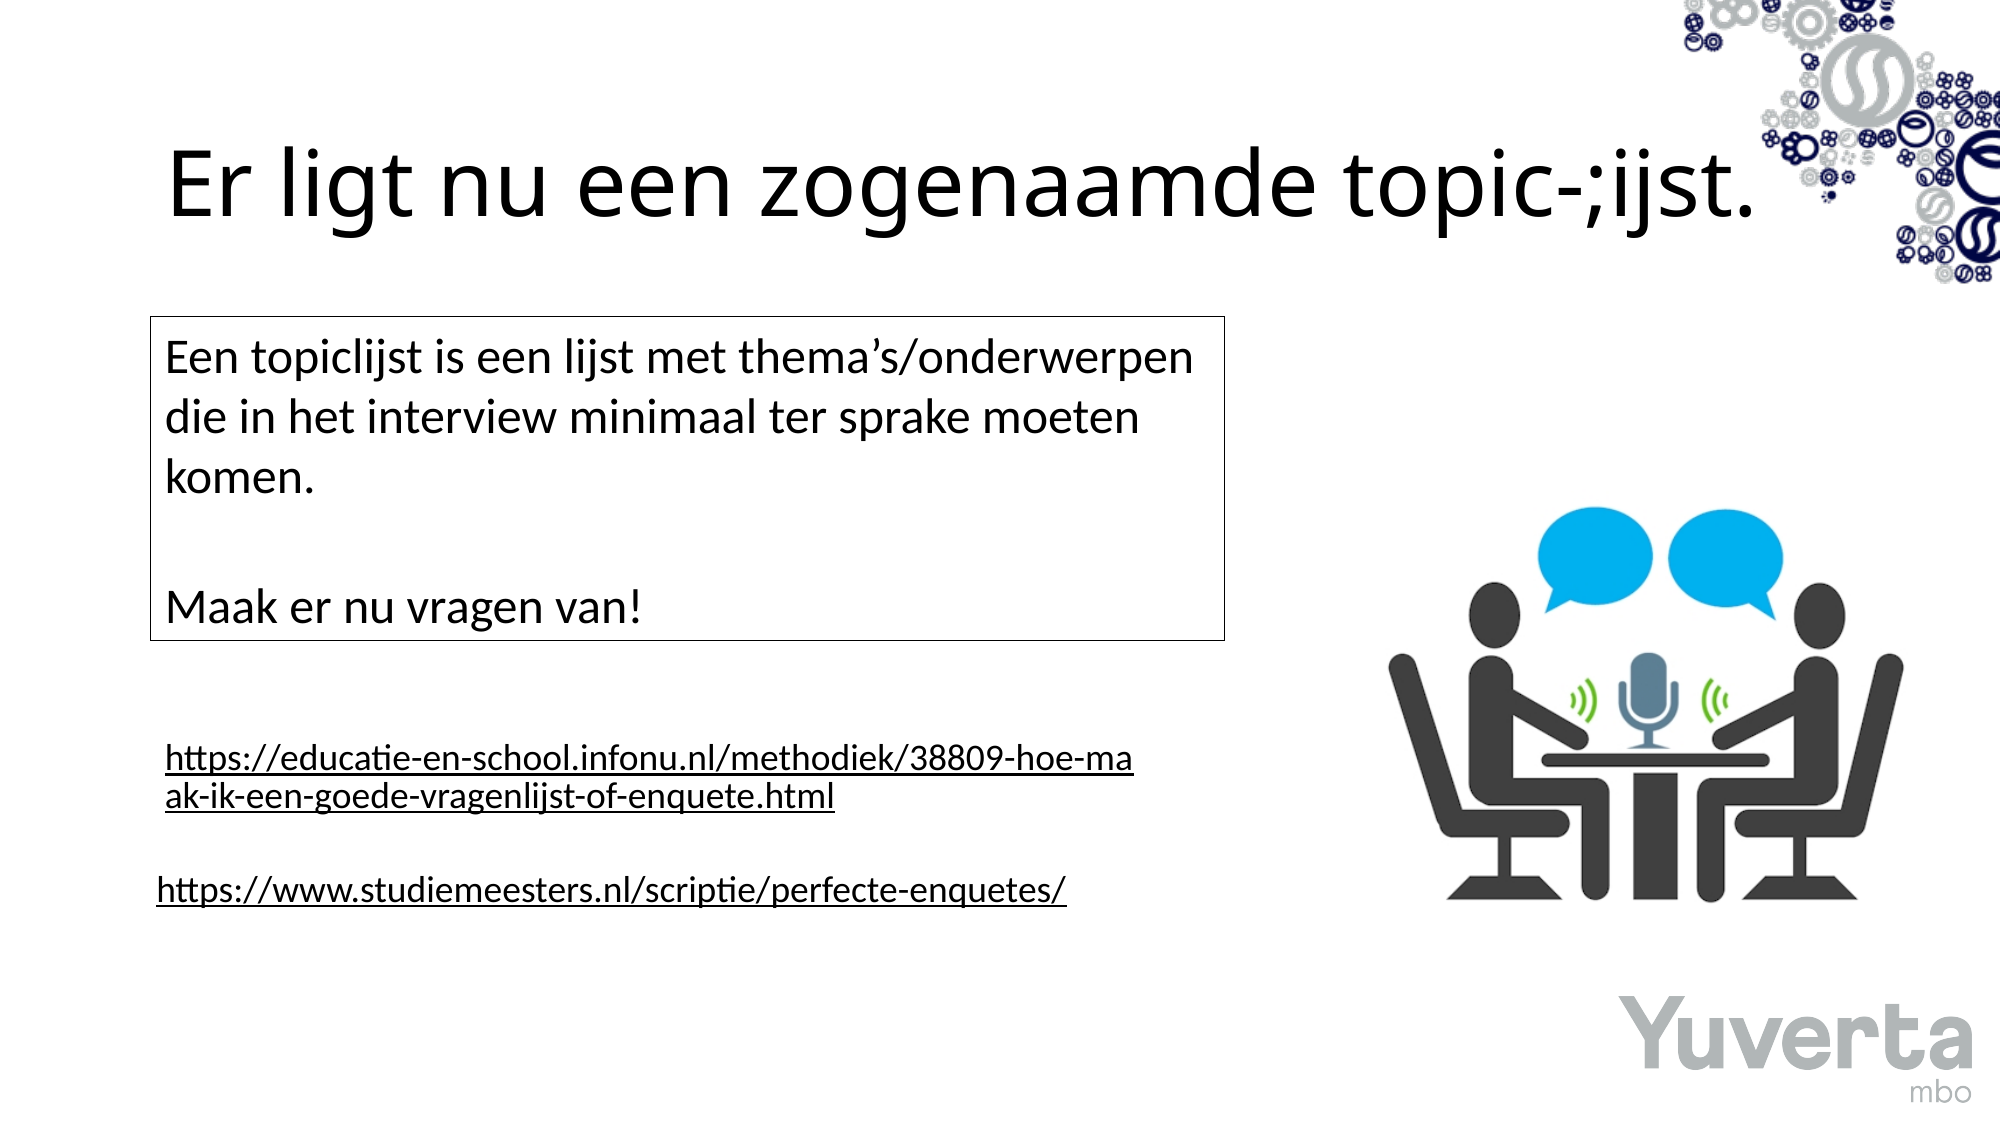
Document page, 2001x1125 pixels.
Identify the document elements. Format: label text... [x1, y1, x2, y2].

text_box https://www.studiemeesters.nl/scriptie/perfecte-enquetes/ [141, 857, 1142, 917]
text_box https://educatie-en-school.infonu.nl/methodiek/38809-hoe-maak-ik-een-goede-vragenlijst-of-enquete.html [150, 725, 1150, 831]
text_box Een topiclijst is een lijst met thema’s/onderwerpen die in het interview minimaal ter sprake moeten komen. Maak er nu vragen van! [150, 316, 1225, 641]
title Er ligt nu een zogenaamde topic-;ijst. [150, 77, 1876, 296]
picture [0, 0, 2000, 1125]
